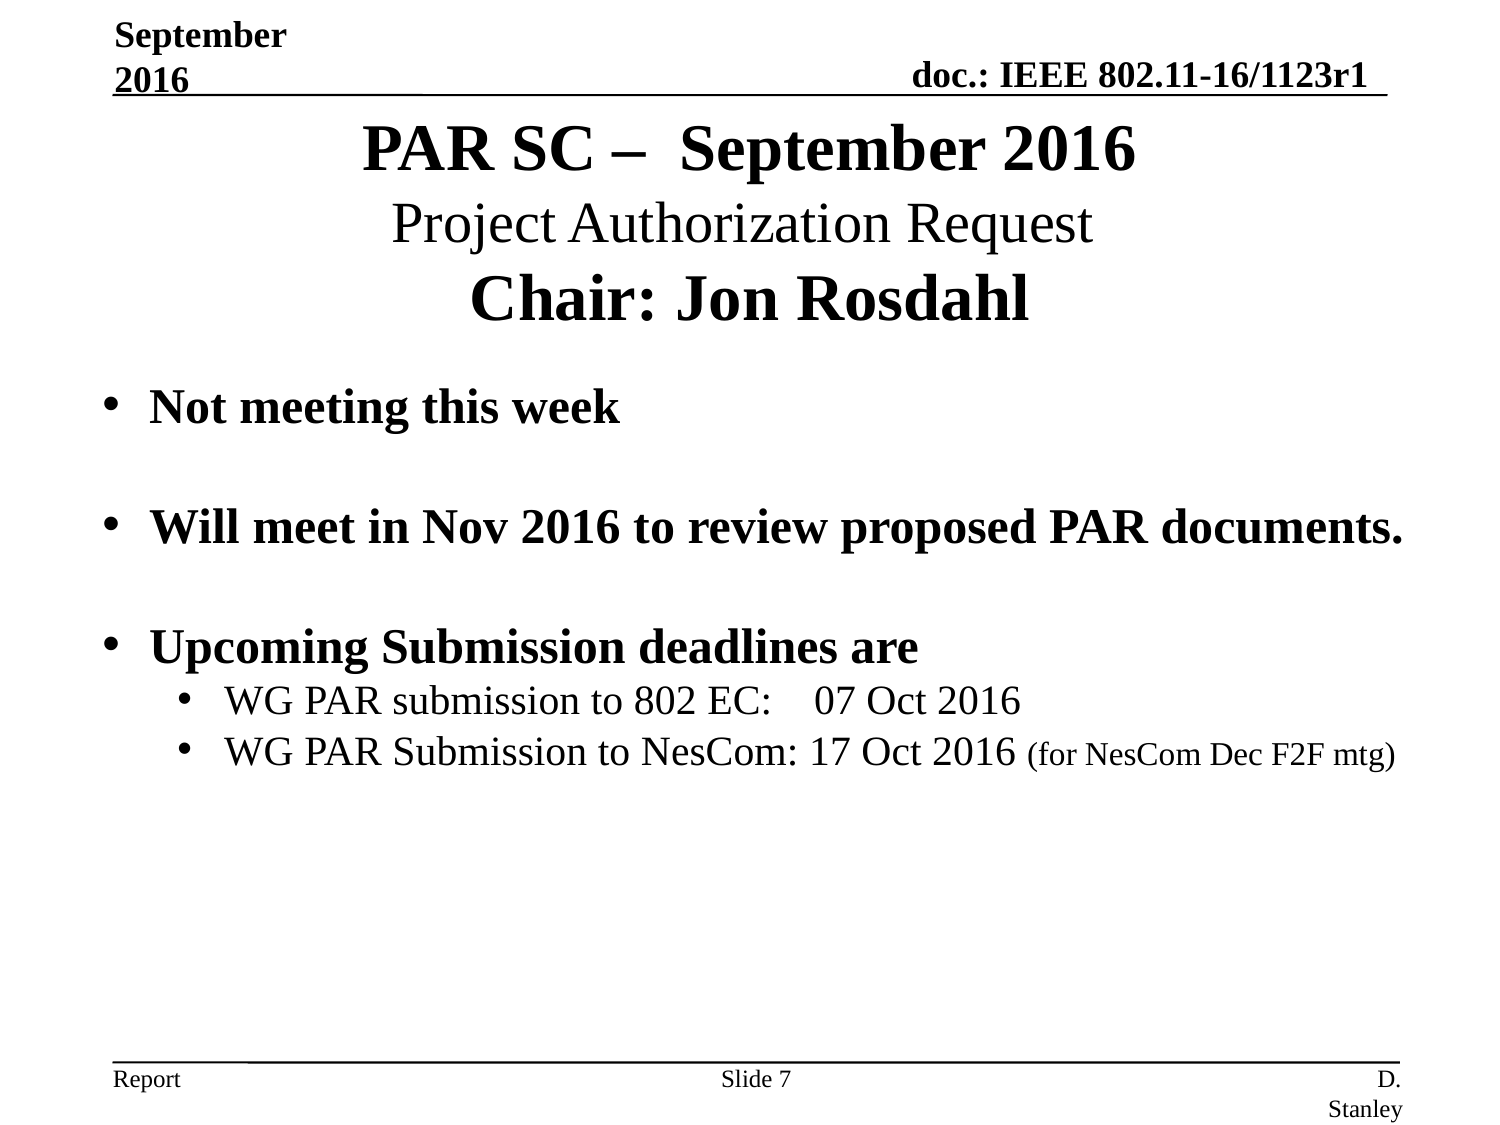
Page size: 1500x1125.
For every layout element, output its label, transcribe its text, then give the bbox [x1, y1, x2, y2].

text_box Not meeting this week Will meet in Nov 2016 to review proposed PAR documents. Upcoming Submission deadlines are WG PAR submission to 802 EC: 07 Oct 2016 WG PAR Submission to NesCom: 17 Oct 2016 (for NesCom Dec F2F mtg) [87, 365, 1488, 840]
title PAR SC – September 2016 Project Authorization Request Chair: Jon Rosdahl [112, 162, 1388, 275]
slide_number Slide 7 [712, 1062, 800, 1093]
footer D. Stanley, HP Enterprise [1325, 1062, 1402, 1093]
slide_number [114, 54, 309, 100]
